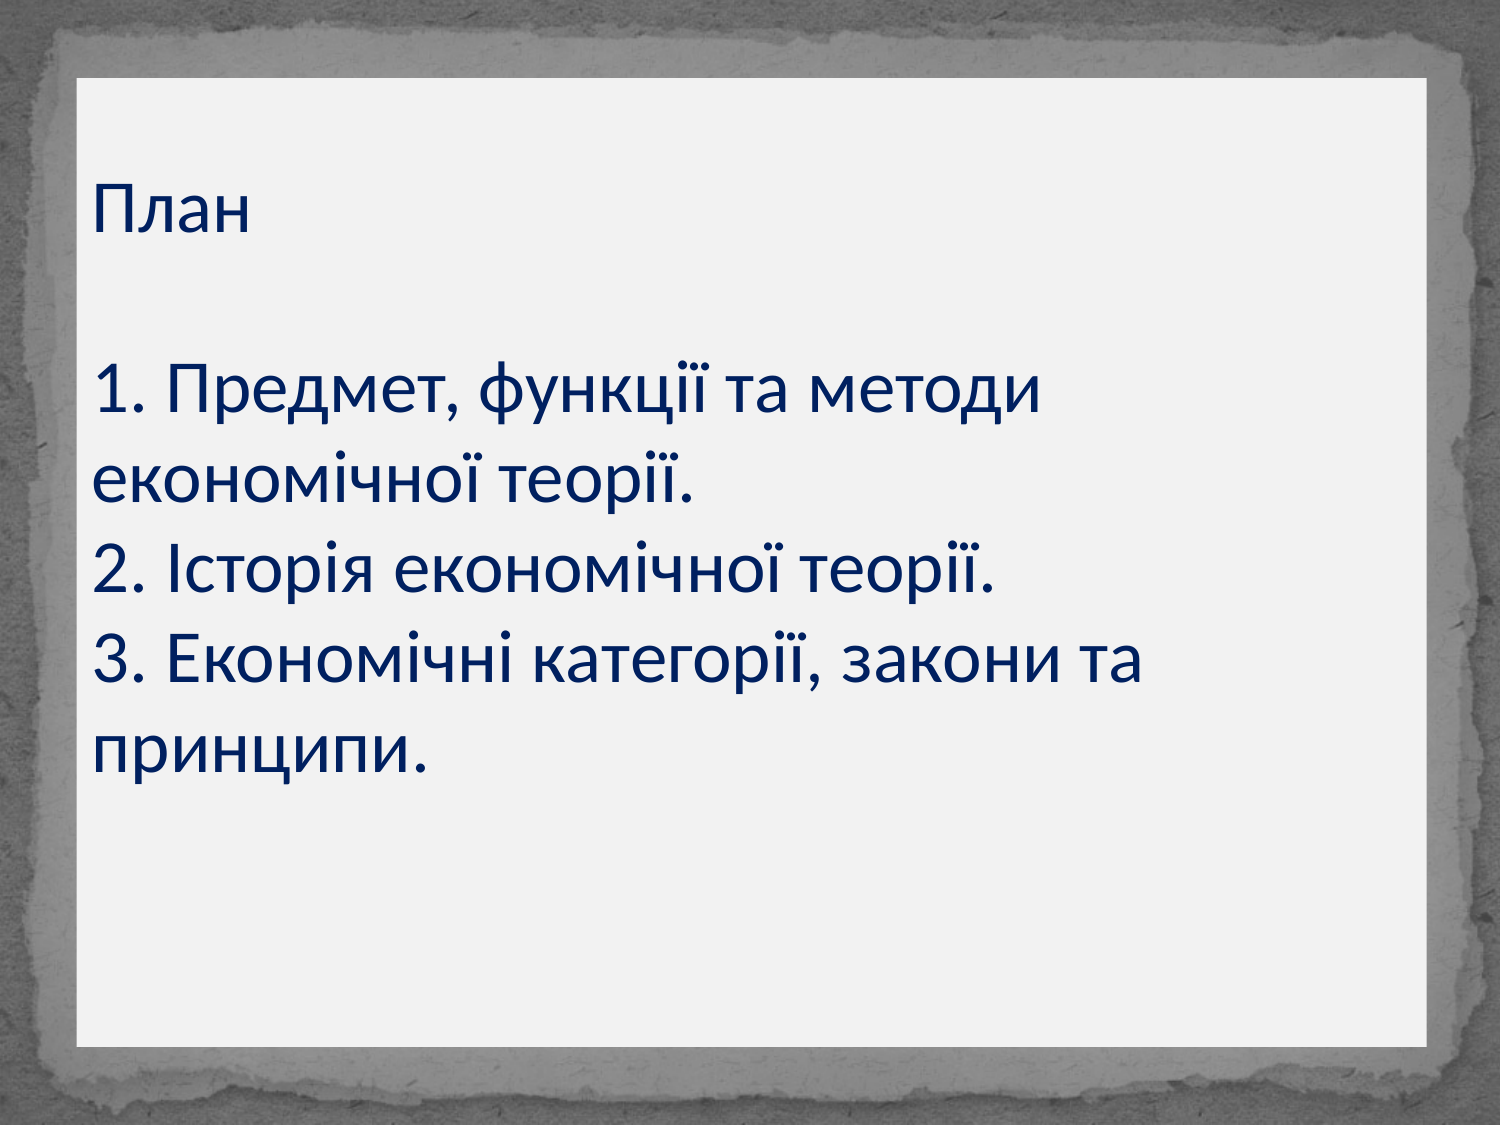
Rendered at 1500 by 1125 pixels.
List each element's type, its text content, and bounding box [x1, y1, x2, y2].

picture [0, 0, 1500, 1125]
title План 1. Предмет, функції та методи економічної теорії. 2. Історія економічної теорії. 3. Економічні категорії, закони та принципи. [76, 78, 1427, 1047]
